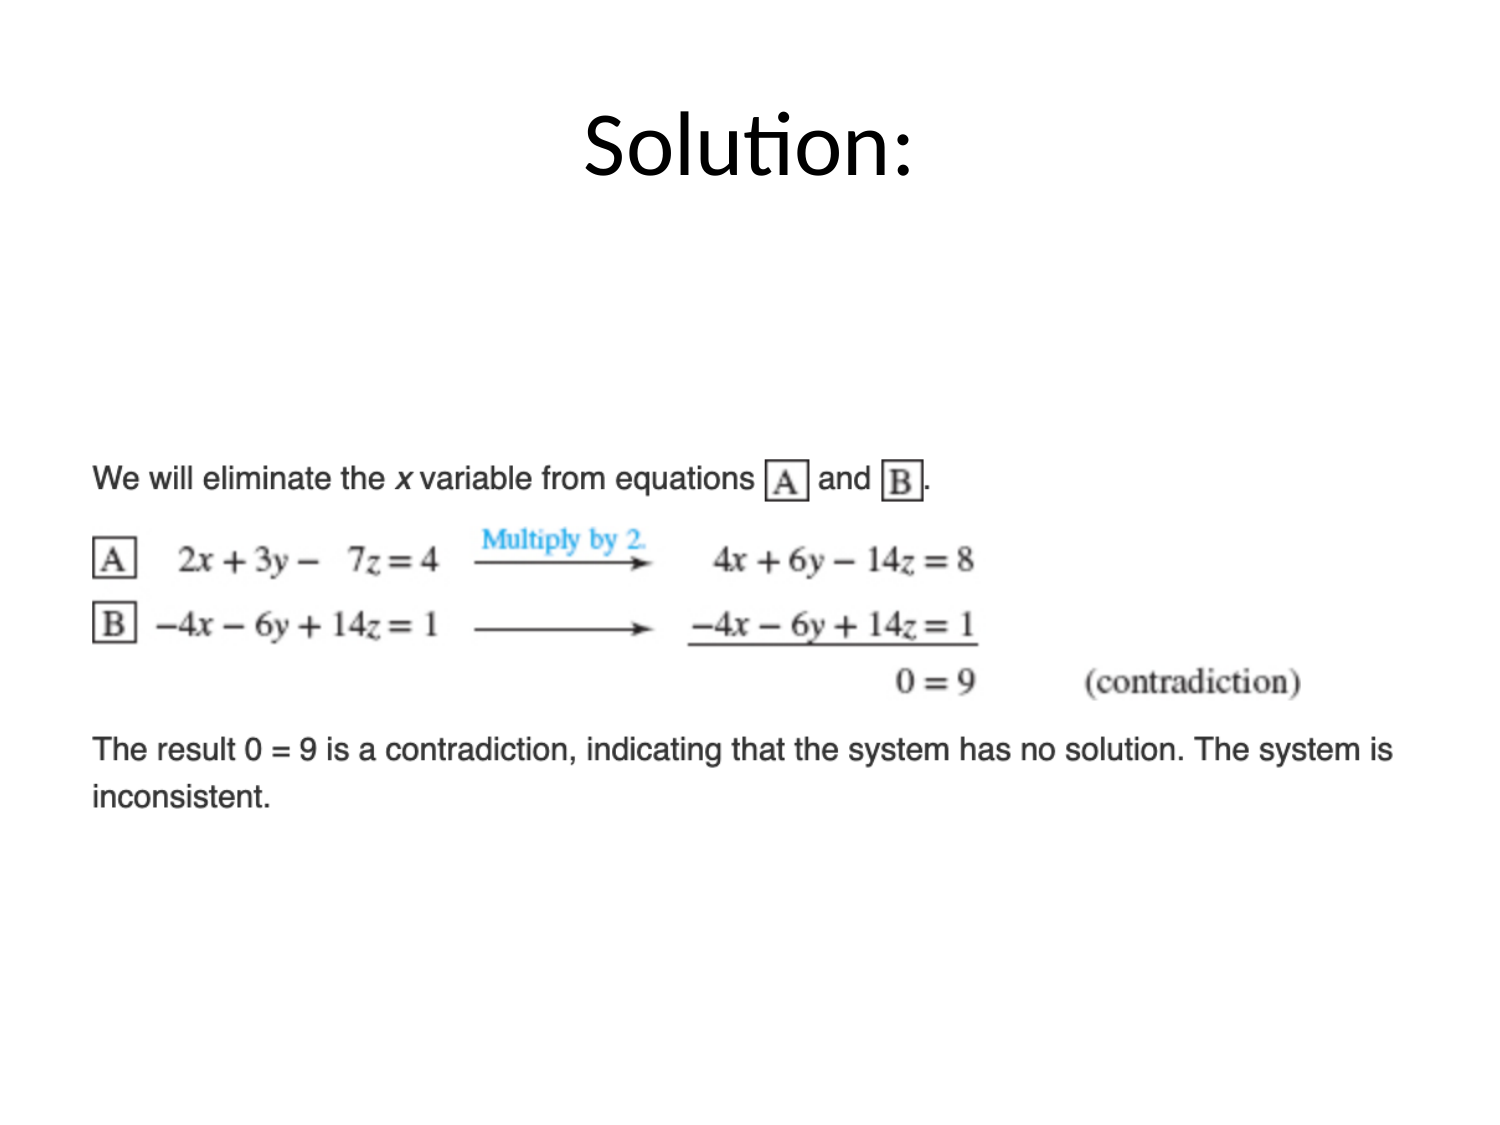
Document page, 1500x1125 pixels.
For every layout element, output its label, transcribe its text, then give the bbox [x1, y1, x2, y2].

title Solution: [75, 45, 1425, 233]
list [74, 262, 1426, 1006]
